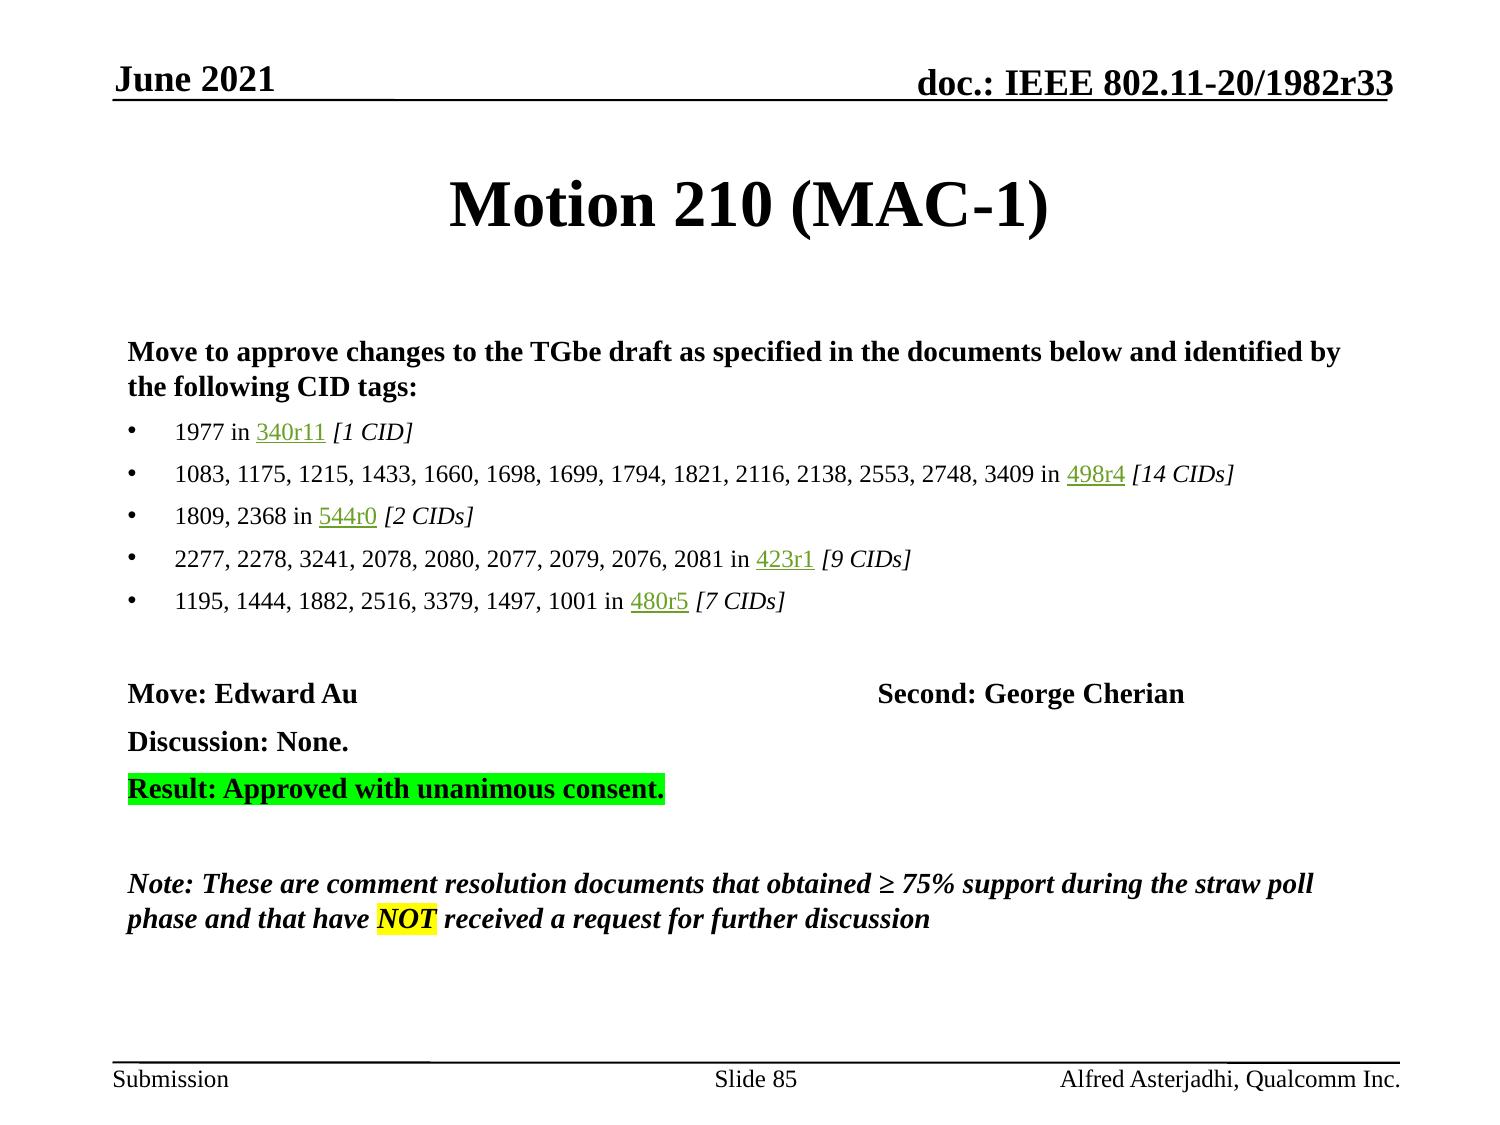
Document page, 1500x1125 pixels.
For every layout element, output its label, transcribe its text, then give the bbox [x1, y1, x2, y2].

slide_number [114, 54, 423, 100]
title Motion 210 (MAC-1) [112, 112, 1388, 288]
slide_number Slide 85 [712, 1061, 800, 1123]
list Move to approve changes to the TGbe draft as specified in the documents below and identified by the following CID tags: 1977 in 340r11 [1 CID] 1083, 1175, 1215, 1433, 1660, 1698, 1699, 1794, 1821, 2116, 2138, 2553, 2748, 3409 in 498r4 [14 CIDs] 1809, 2368 in 544r0 [2 CIDs] 2277, 2278, 3241, 2078, 2080, 2077, 2079, 2076, 2081 in 423r1 [9 CIDs] 1195, 1444, 1882, 2516, 3379, 1497, 1001 in 480r5 [7 CIDs] Move: Edward Au Second: George Cherian Discussion: None. Result: Approved with unanimous consent. Note: These are comment resolution documents that obtained ≥ 75% support during the straw poll phase and that have NOT received a request for further discussion [112, 324, 1388, 1063]
footer Alfred Asterjadhi, Qualcomm Inc. [878, 1061, 1402, 1093]
